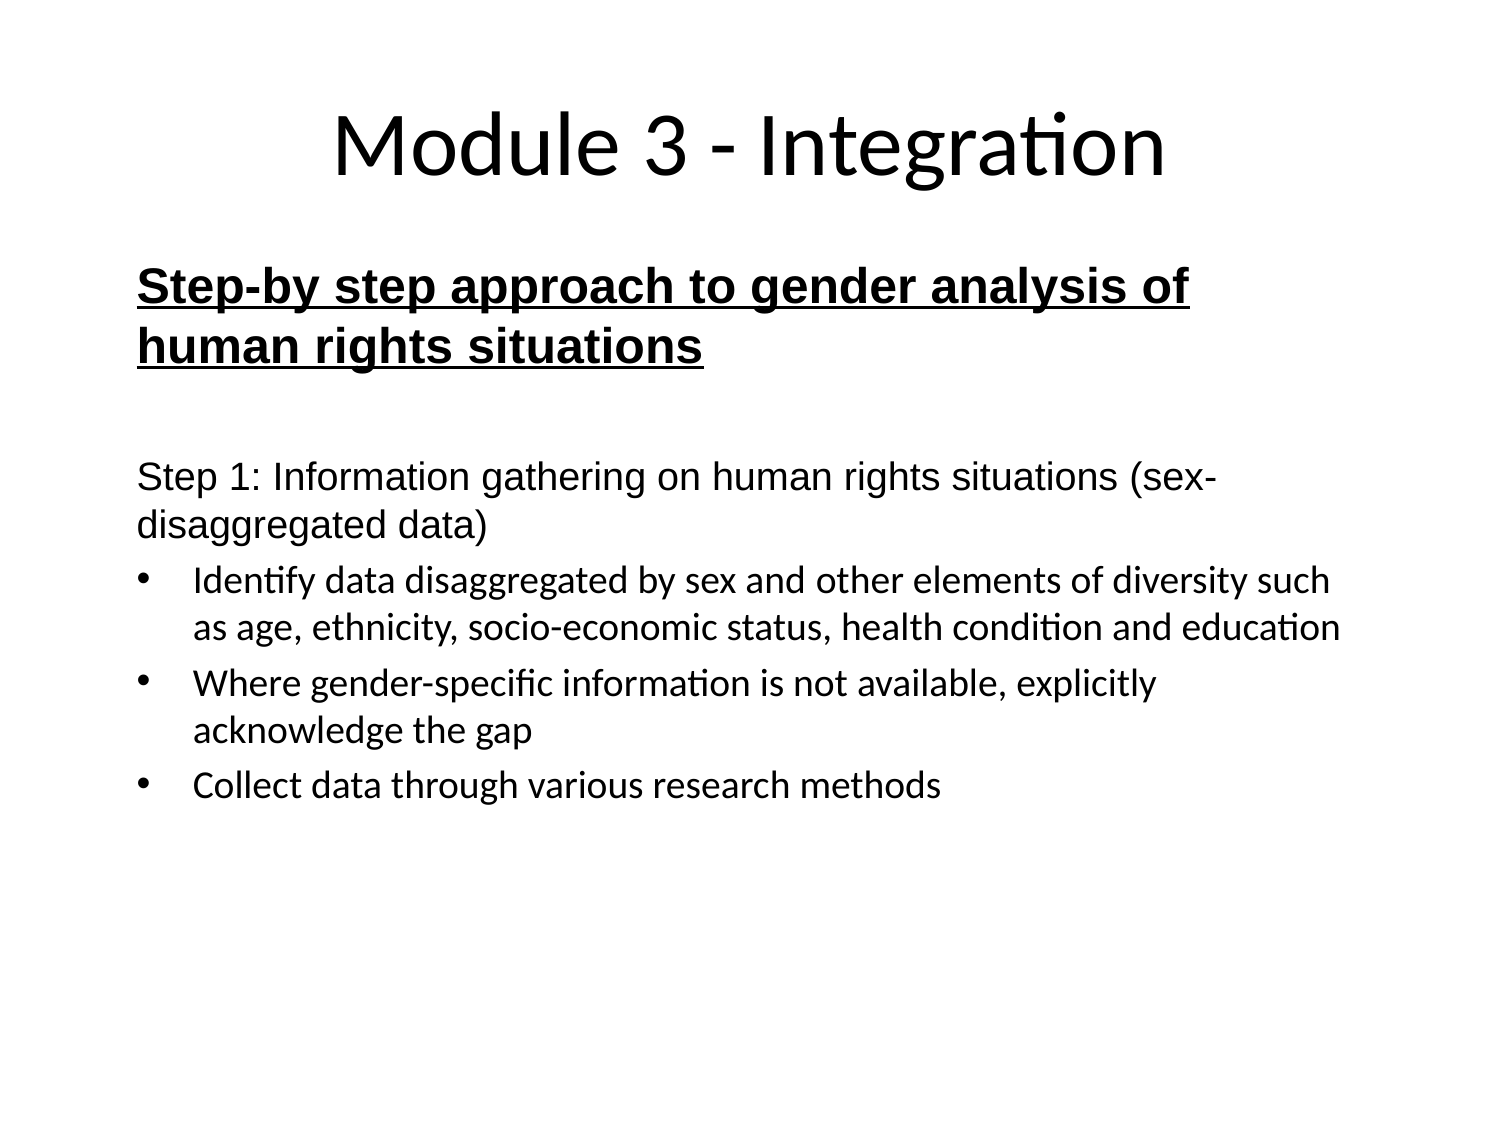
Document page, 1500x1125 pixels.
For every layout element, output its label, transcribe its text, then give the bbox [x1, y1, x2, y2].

list Step-by step approach to gender analysis of human rights situations Step 1: Information gathering on human rights situations (sex-disaggregated data) Identify data disaggregated by sex and other elements of diversity such as age, ethnicity, socio-economic status, health condition and education Where gender-specific information is not available, explicitly acknowledge the gap Collect data through various research methods [121, 245, 1363, 981]
title Module 3 - Integration [75, 45, 1425, 233]
